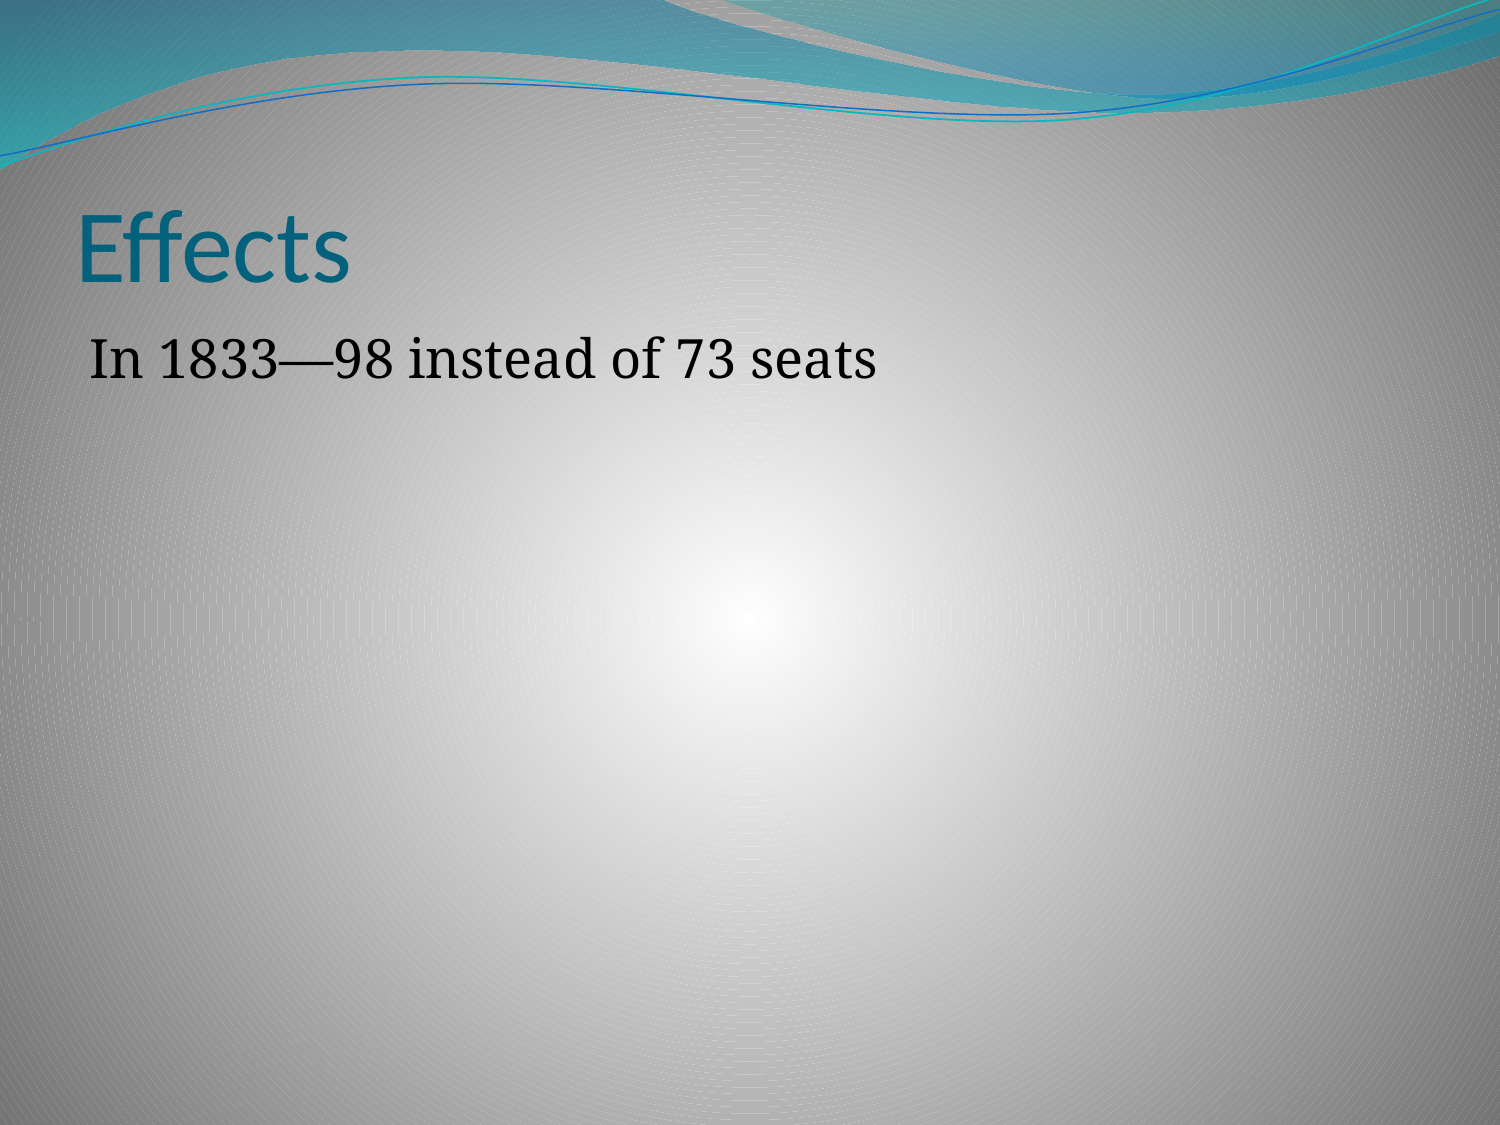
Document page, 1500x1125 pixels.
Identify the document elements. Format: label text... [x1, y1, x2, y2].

title Effects [75, 115, 1425, 303]
list In 1833—98 instead of 73 seats [75, 317, 1425, 1038]
